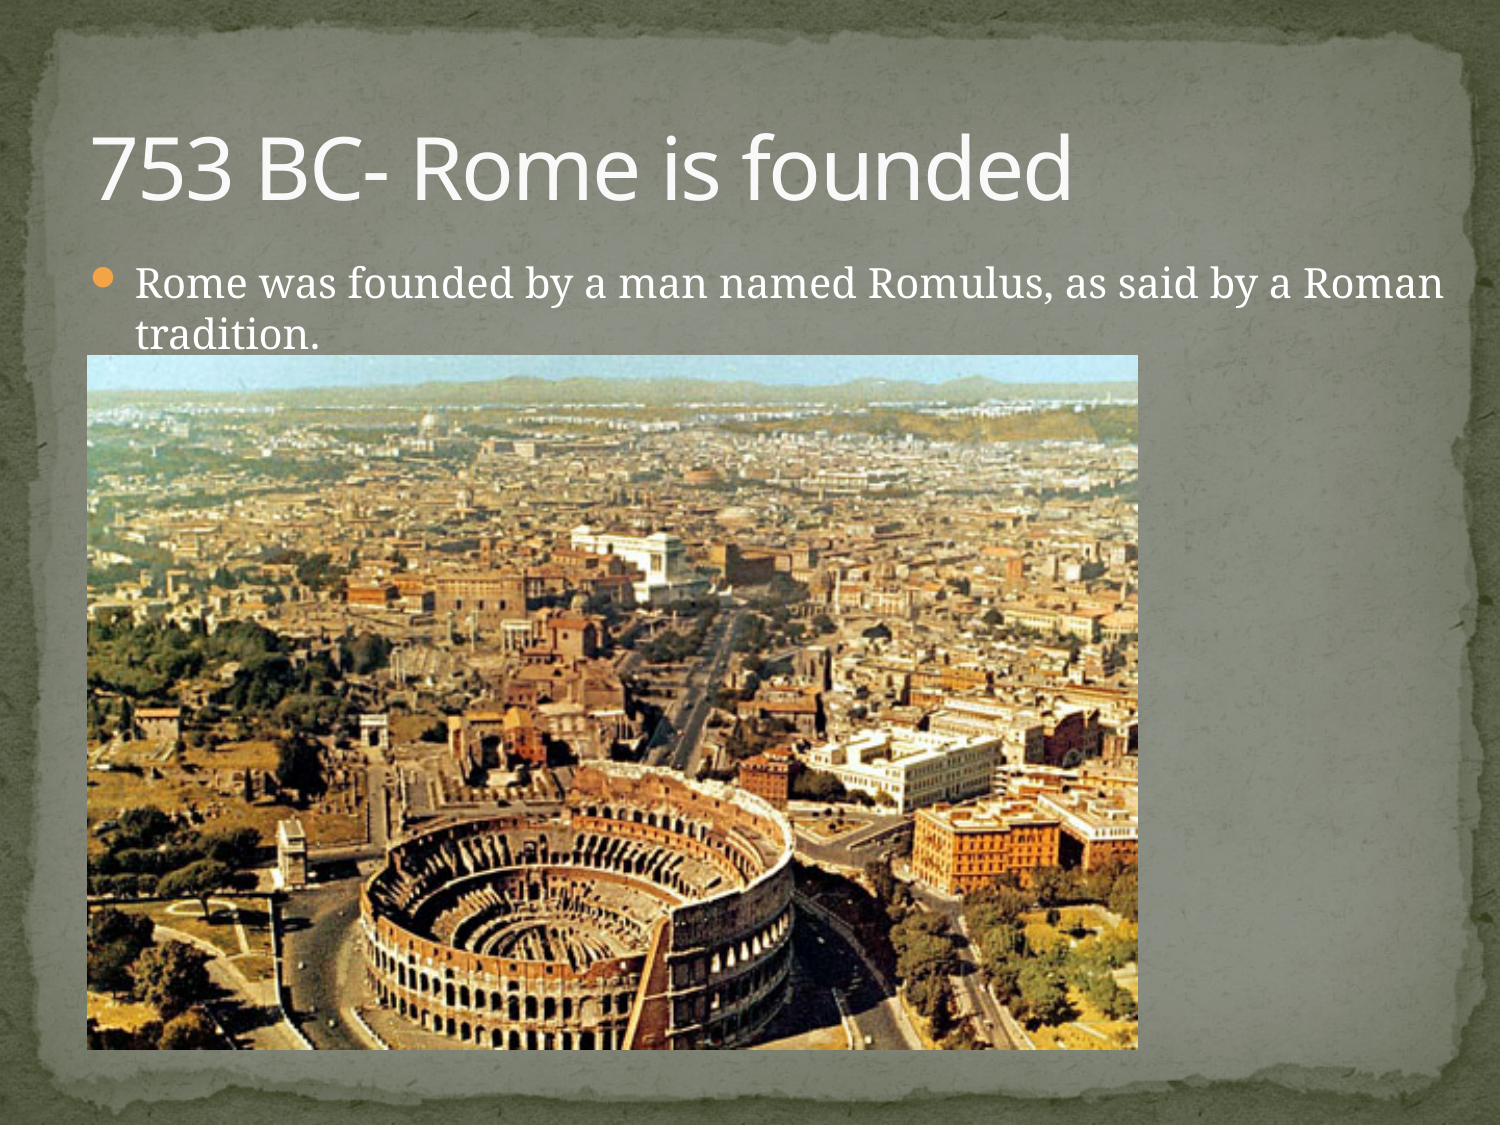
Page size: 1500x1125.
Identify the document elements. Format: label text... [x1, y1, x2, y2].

title 753 BC- Rome is founded [74, 24, 1425, 225]
list Rome was founded by a man named Romulus, as said by a Roman tradition. [75, 249, 1500, 513]
picture [87, 355, 1138, 1051]
